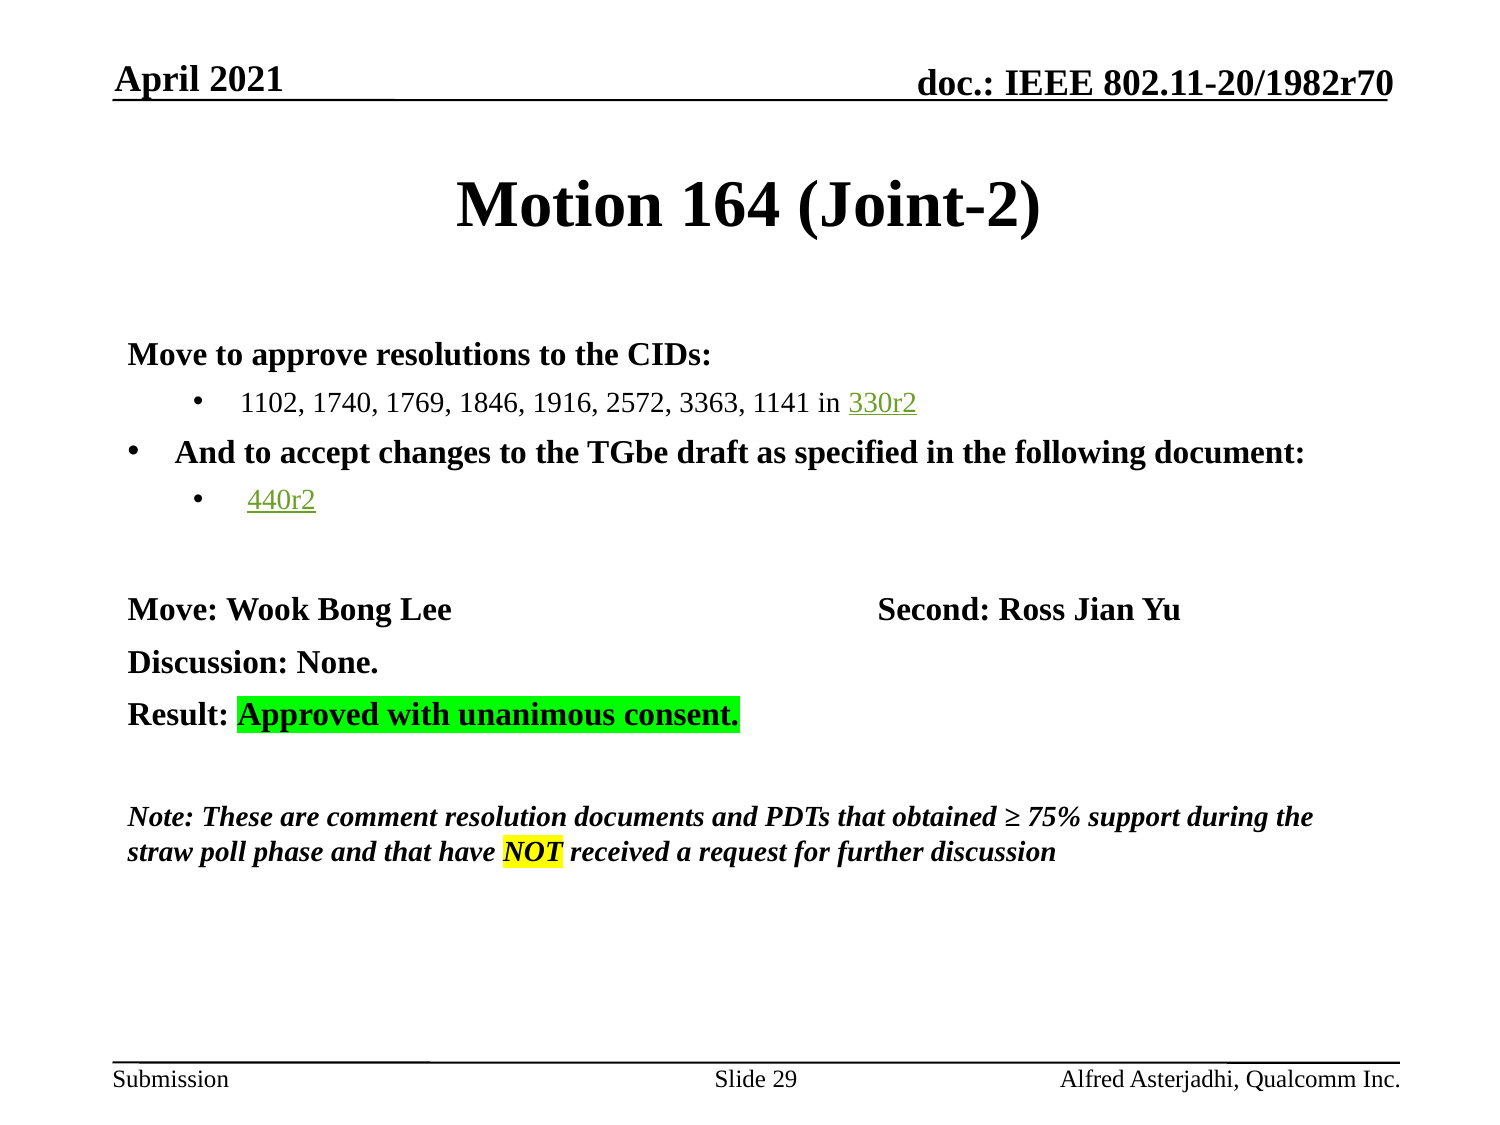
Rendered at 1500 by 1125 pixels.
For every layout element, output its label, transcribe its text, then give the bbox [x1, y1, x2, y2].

title Motion 164 (Joint-2) [112, 112, 1388, 288]
slide_number Slide 29 [712, 1061, 800, 1123]
list Move to approve resolutions to the CIDs: 1102, 1740, 1769, 1846, 1916, 2572, 3363, 1141 in 330r2 And to accept changes to the TGbe draft as specified in the following document: 440r2 Move: Wook Bong Lee Second: Ross Jian Yu Discussion: None. Result: Approved with unanimous consent. Note: These are comment resolution documents and PDTs that obtained ≥ 75% support during the straw poll phase and that have NOT received a request for further discussion [112, 324, 1388, 1063]
footer Alfred Asterjadhi, Qualcomm Inc. [878, 1061, 1402, 1093]
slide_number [114, 54, 423, 100]
